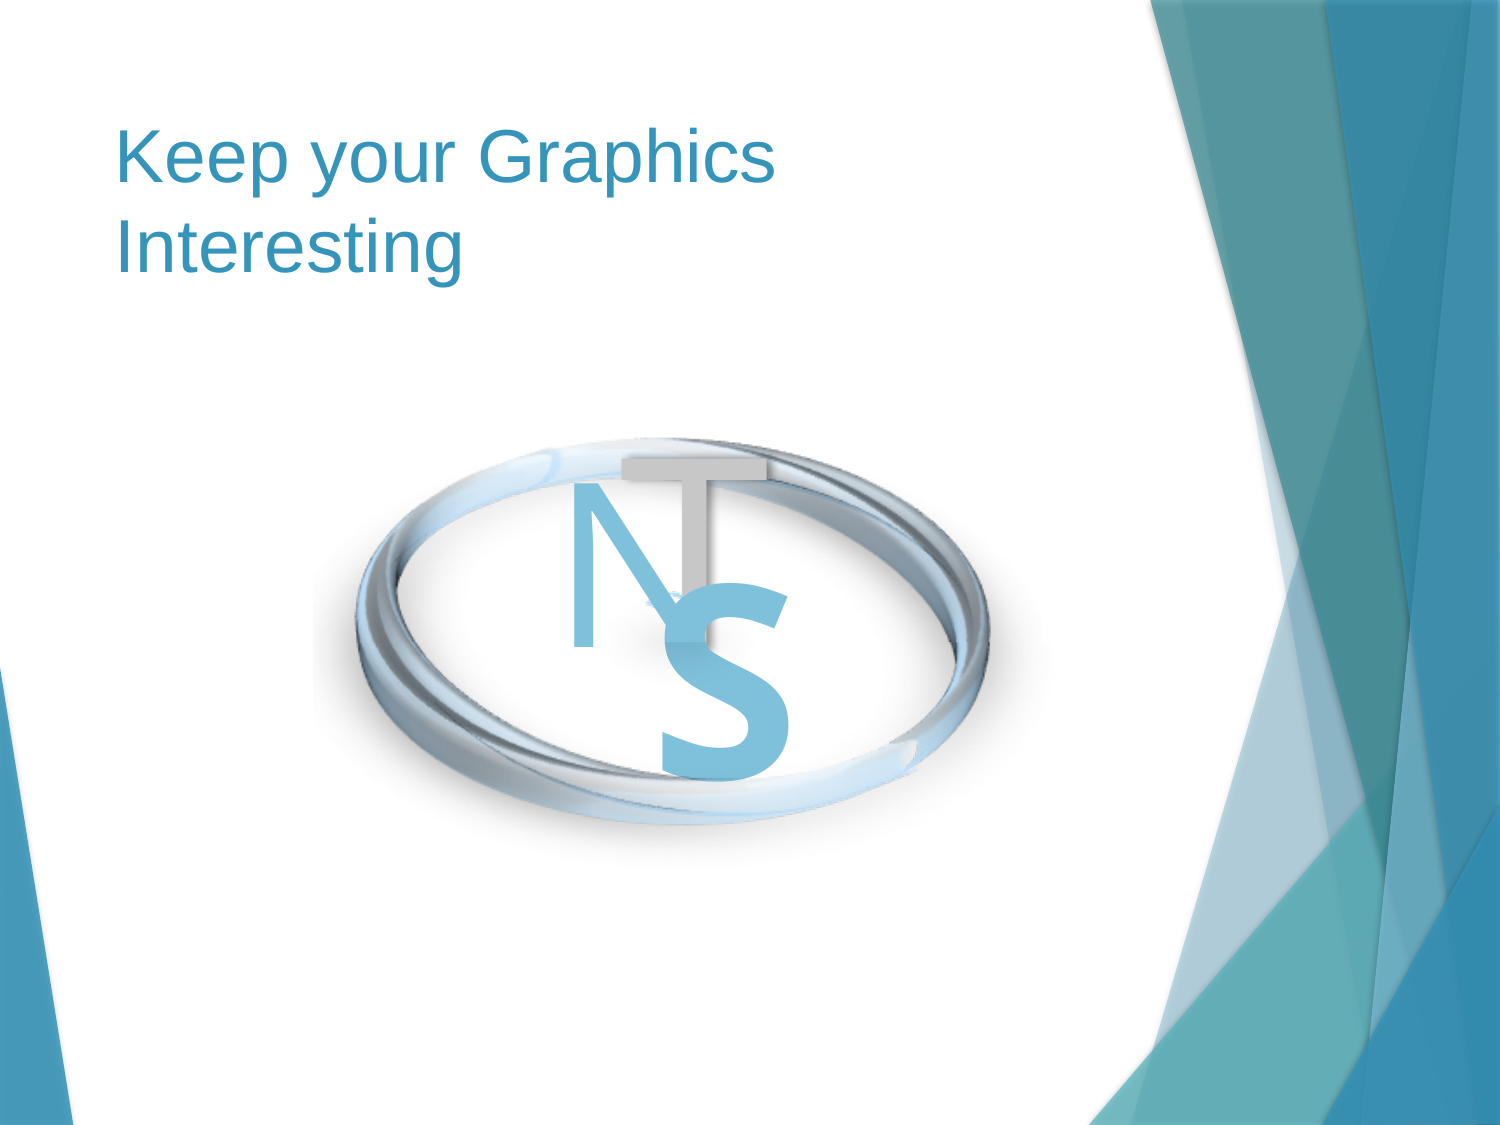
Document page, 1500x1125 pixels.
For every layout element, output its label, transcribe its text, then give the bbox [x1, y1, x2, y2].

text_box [312, 409, 1068, 868]
title Keep your Graphics Interesting [99, 99, 1142, 317]
